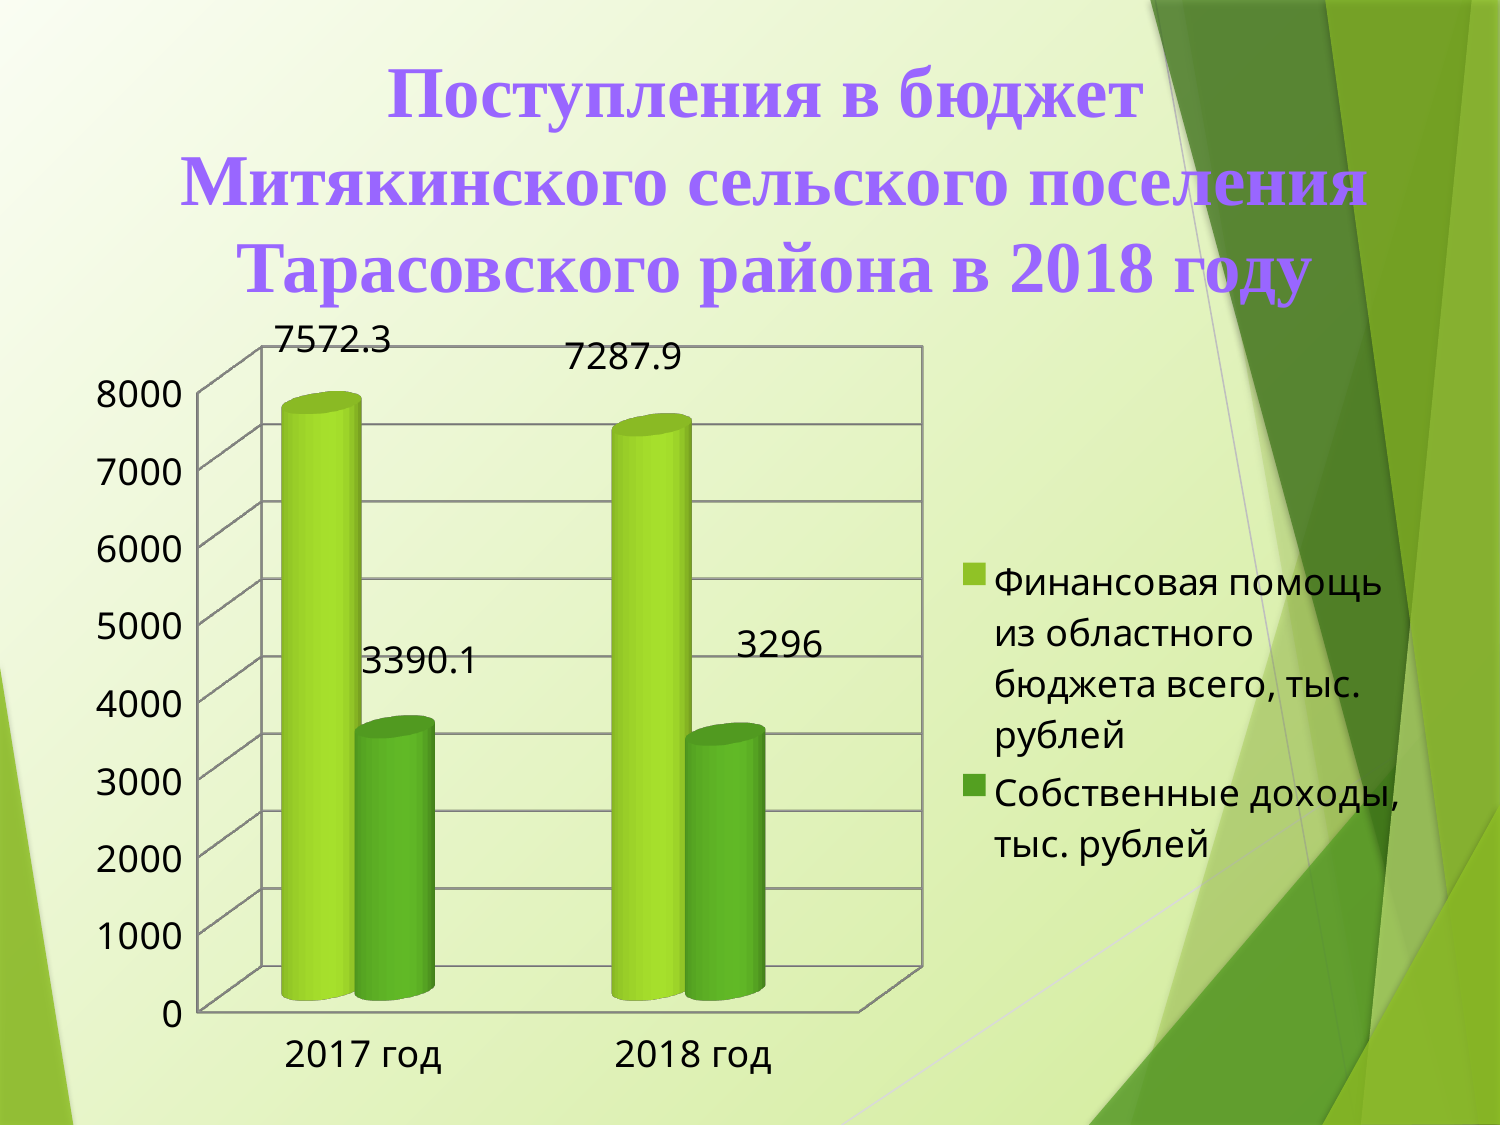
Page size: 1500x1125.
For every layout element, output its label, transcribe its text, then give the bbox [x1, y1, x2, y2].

chart [68, 311, 1426, 1103]
text_box Поступления в бюджет Митякинского сельского поселения Тарасовского района в 2018 году [99, 37, 1450, 225]
